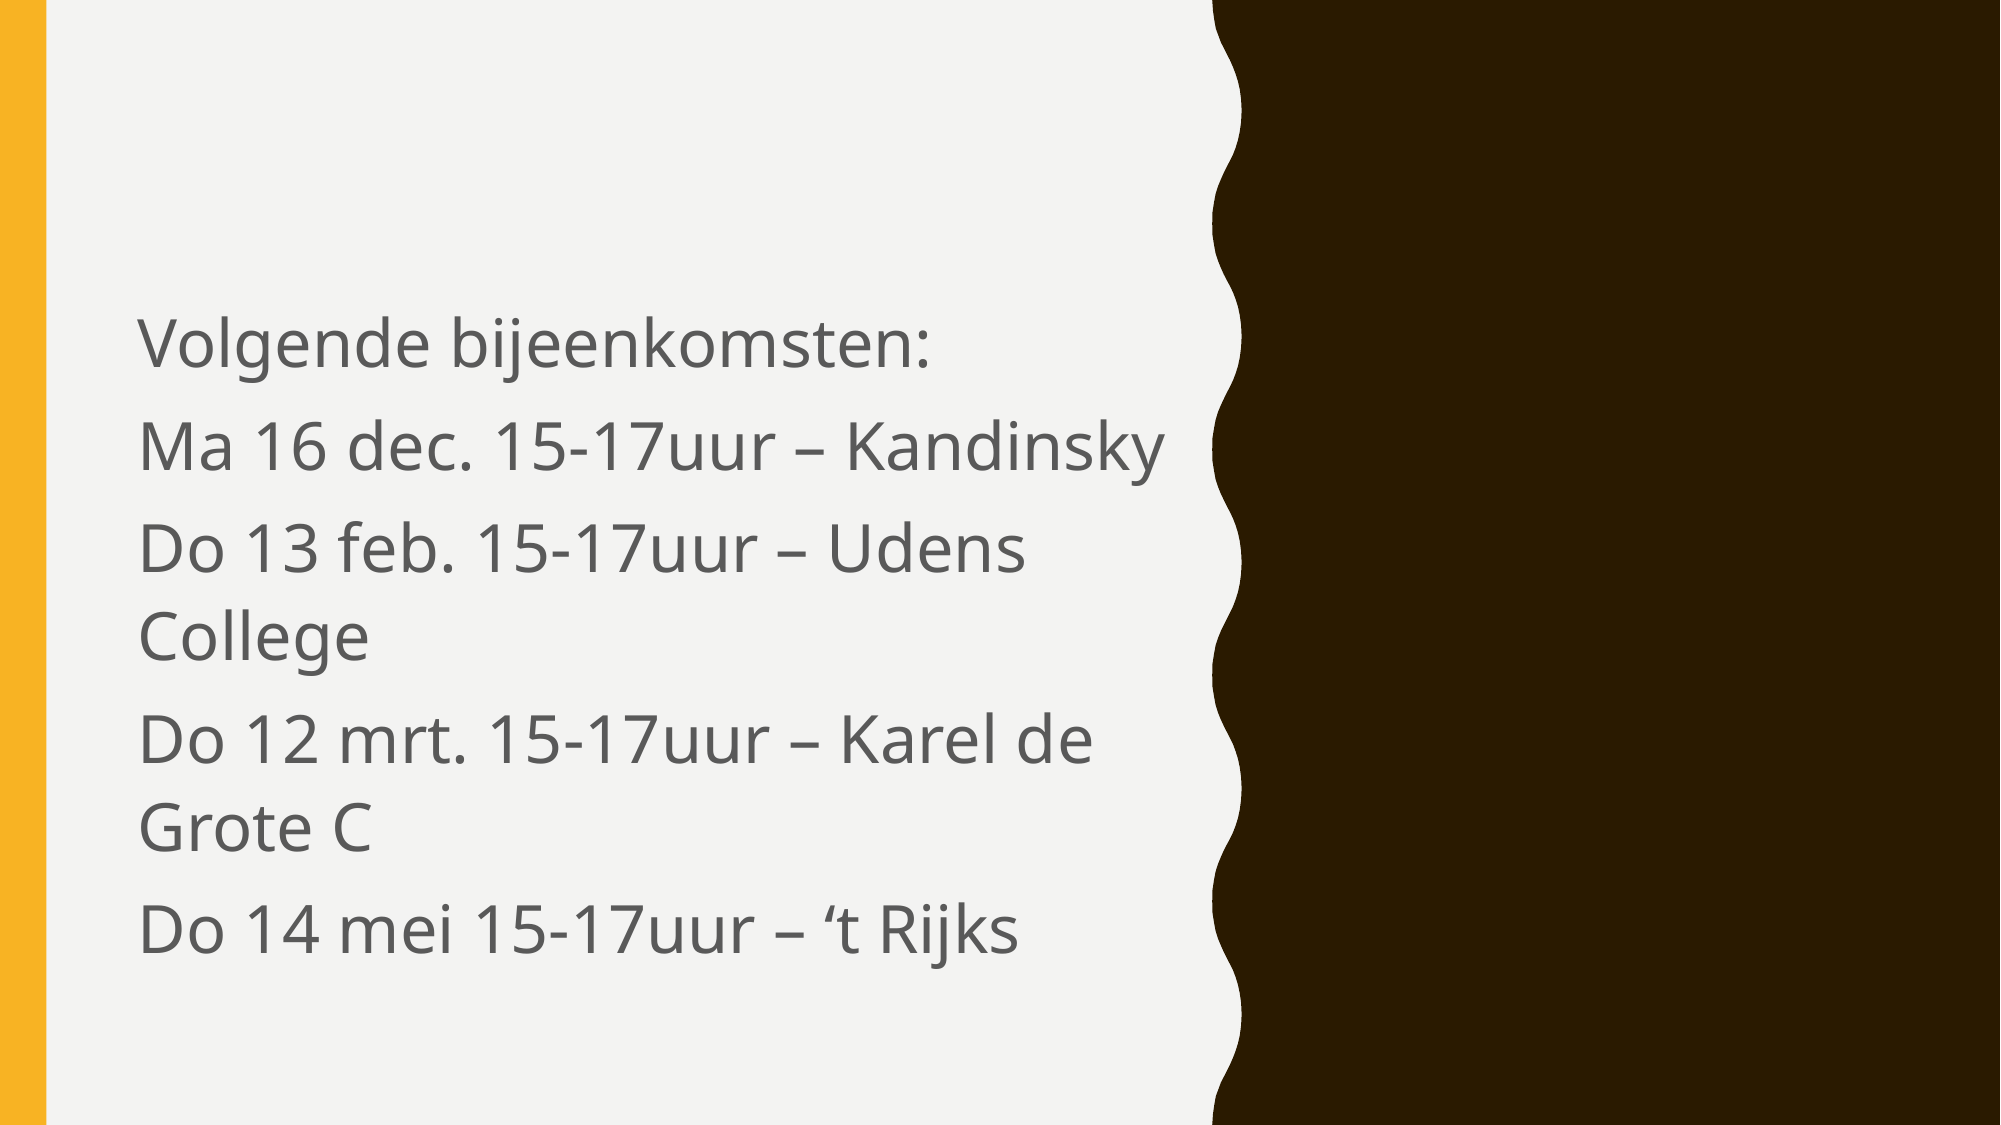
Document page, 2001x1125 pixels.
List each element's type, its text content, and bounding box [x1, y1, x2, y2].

list Volgende bijeenkomsten: Ma 16 dec. 15-17uur – Kandinsky Do 13 feb. 15-17uur – Udens College Do 12 mrt. 15-17uur – Karel de Grote C Do 14 mei 15-17uur – ‘t Rijks [122, 285, 1182, 1104]
